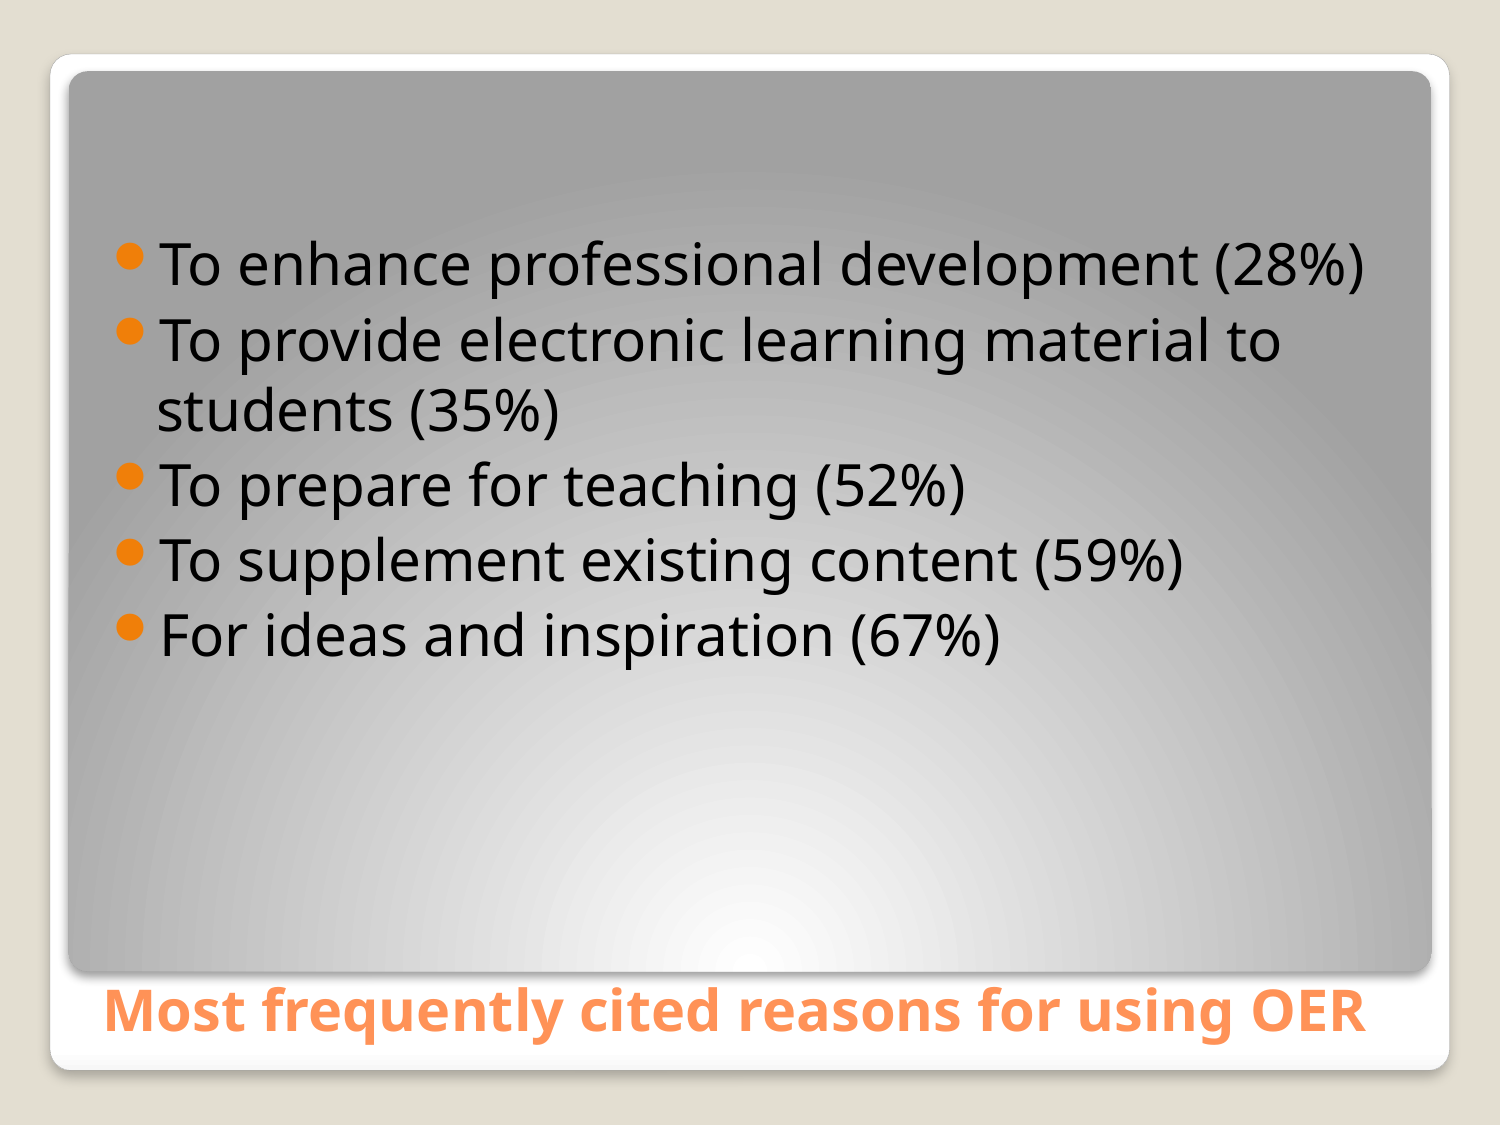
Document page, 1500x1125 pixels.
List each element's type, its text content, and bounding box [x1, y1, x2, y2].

title Most frequently cited reasons for using OER [87, 900, 1430, 1050]
list To enhance professional development (28%) To provide electronic learning material to students (35%) To prepare for teaching (52%) To supplement existing content (59%) For ideas and inspiration (67%) [82, 212, 1425, 838]
